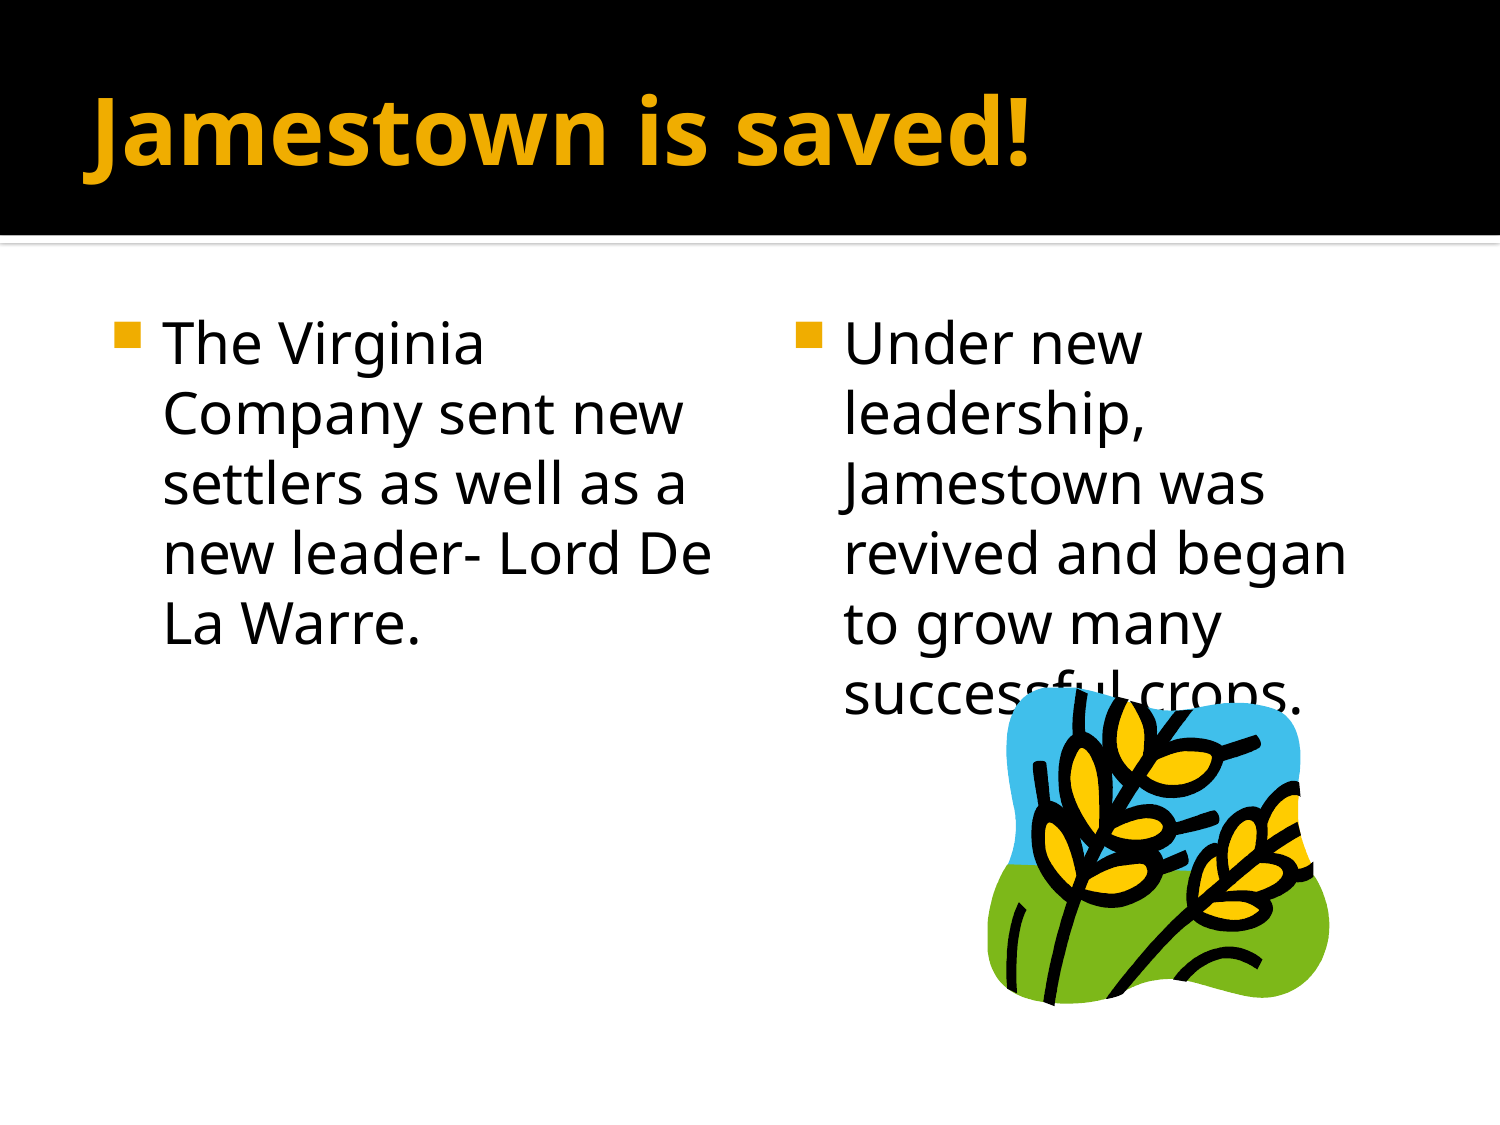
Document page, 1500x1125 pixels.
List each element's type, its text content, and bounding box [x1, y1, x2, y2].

title Jamestown is saved! [75, 24, 1425, 231]
list The Virginia Company sent new settlers as well as a new leader- Lord De La Warre. [75, 291, 738, 1050]
picture [987, 687, 1333, 1009]
list Under new leadership, Jamestown was revived and began to grow many successful crops. [762, 291, 1425, 1050]
